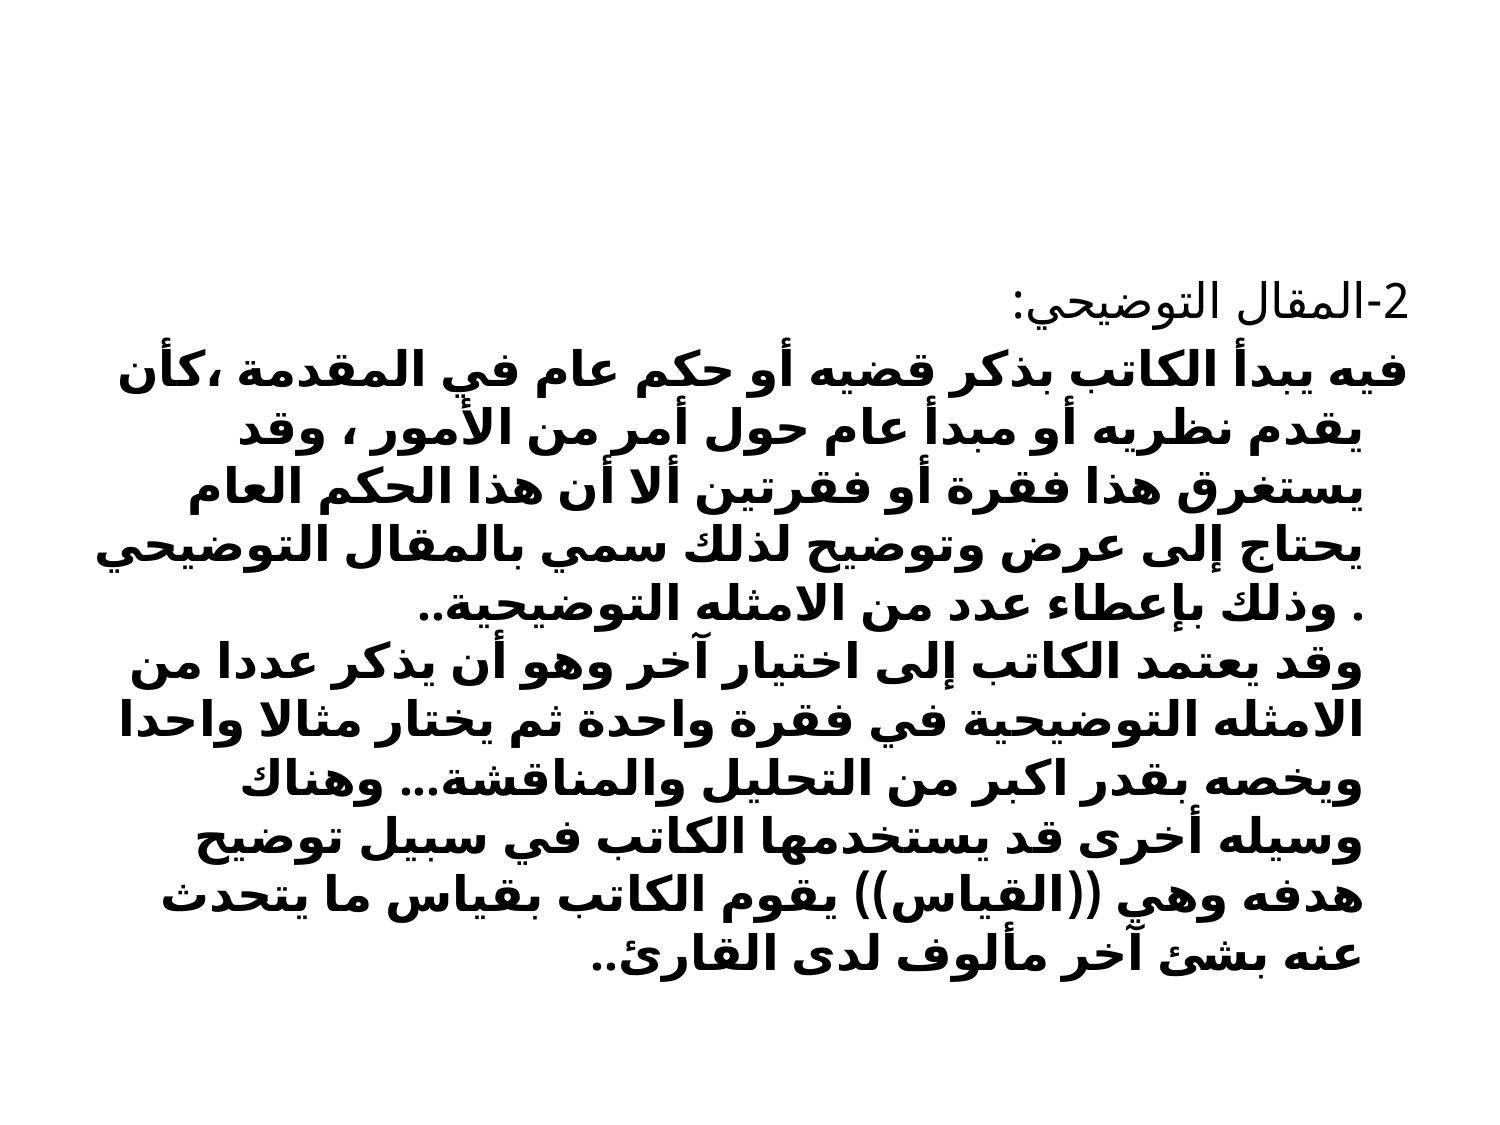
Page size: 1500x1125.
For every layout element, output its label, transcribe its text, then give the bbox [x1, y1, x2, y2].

list 2-المقال التوضيحي: فيه يبدأ الكاتب بذكر قضيه أو حكم عام في المقدمة ،كأن يقدم نظريه أو مبدأ عام حول أمر من الأمور ، وقد يستغرق هذا فقرة أو فقرتين ألا أن هذا الحكم العام يحتاج إلى عرض وتوضيح لذلك سمي بالمقال التوضيحي . وذلك بإعطاء عدد من الامثله التوضيحية.. وقد يعتمد الكاتب إلى اختيار آخر وهو أن يذكر عددا من الامثله التوضيحية في فقرة واحدة ثم يختار مثالا واحدا ويخصه بقدر اكبر من التحليل والمناقشة... وهناك وسيله أخرى قد يستخدمها الكاتب في سبيل توضيح هدفه وهي ((القياس)) يقوم الكاتب بقياس ما يتحدث عنه بشئ آخر مألوف لدى القارئ.. [75, 262, 1425, 1005]
